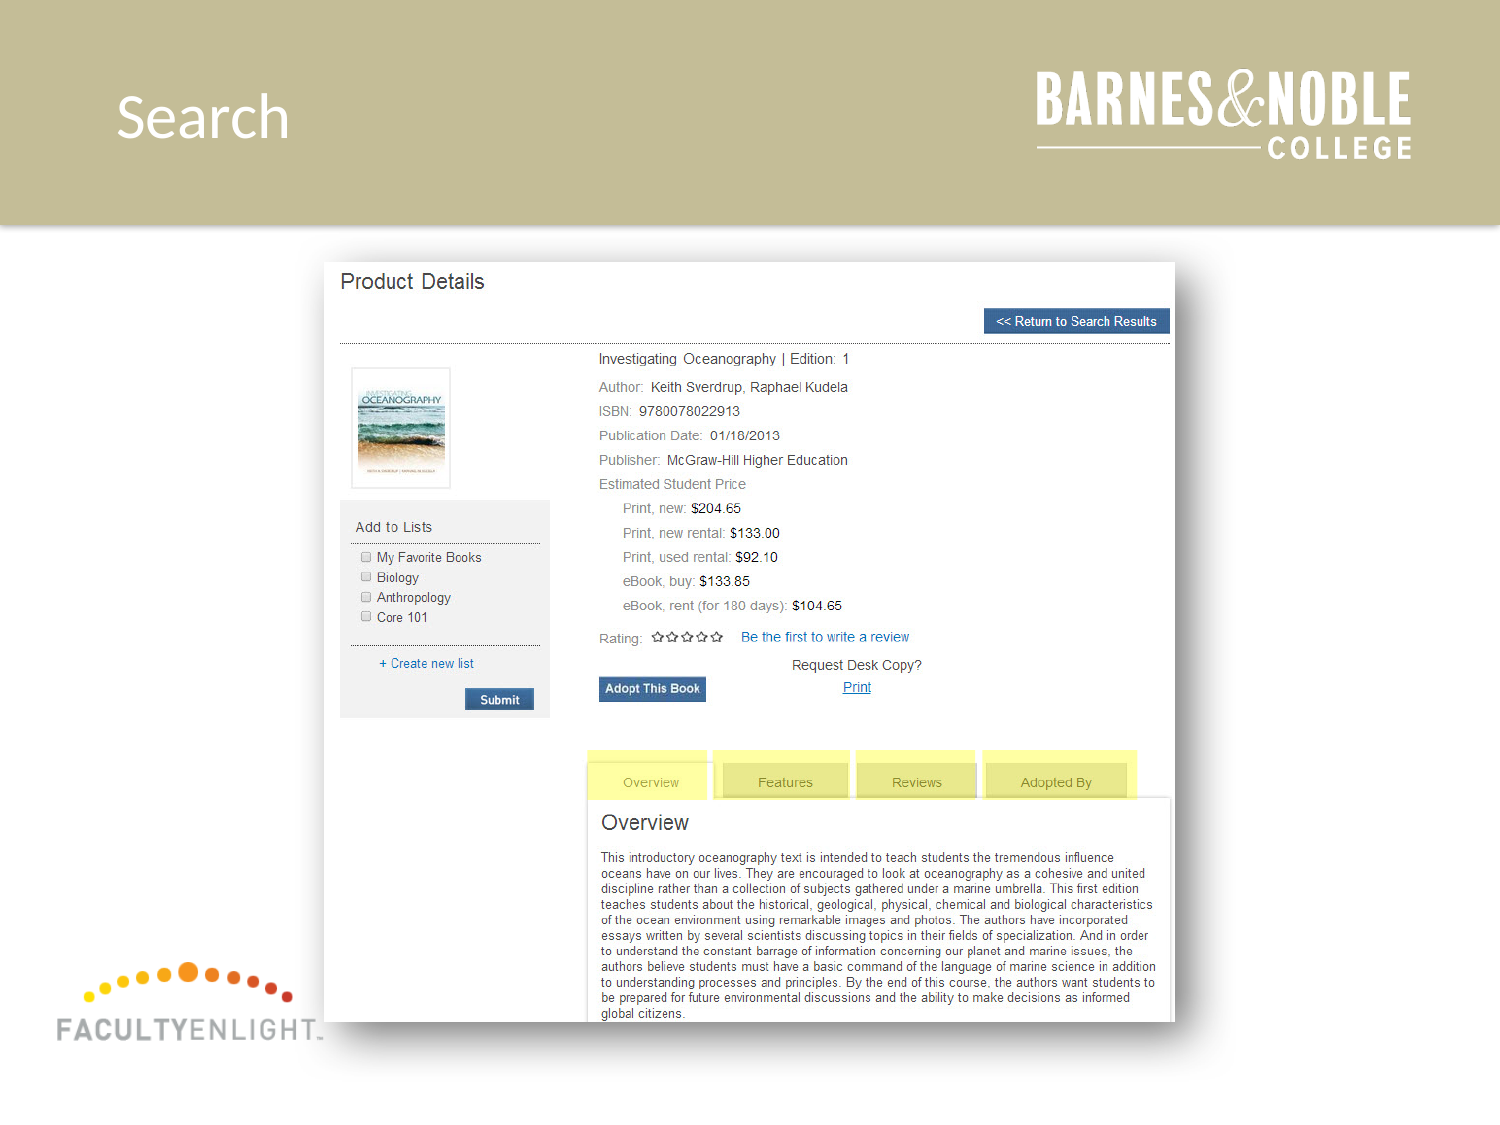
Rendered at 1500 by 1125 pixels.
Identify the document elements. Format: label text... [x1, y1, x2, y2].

text_box Search [0, 0, 1500, 226]
picture [56, 262, 1176, 1041]
picture [1030, 62, 1417, 176]
